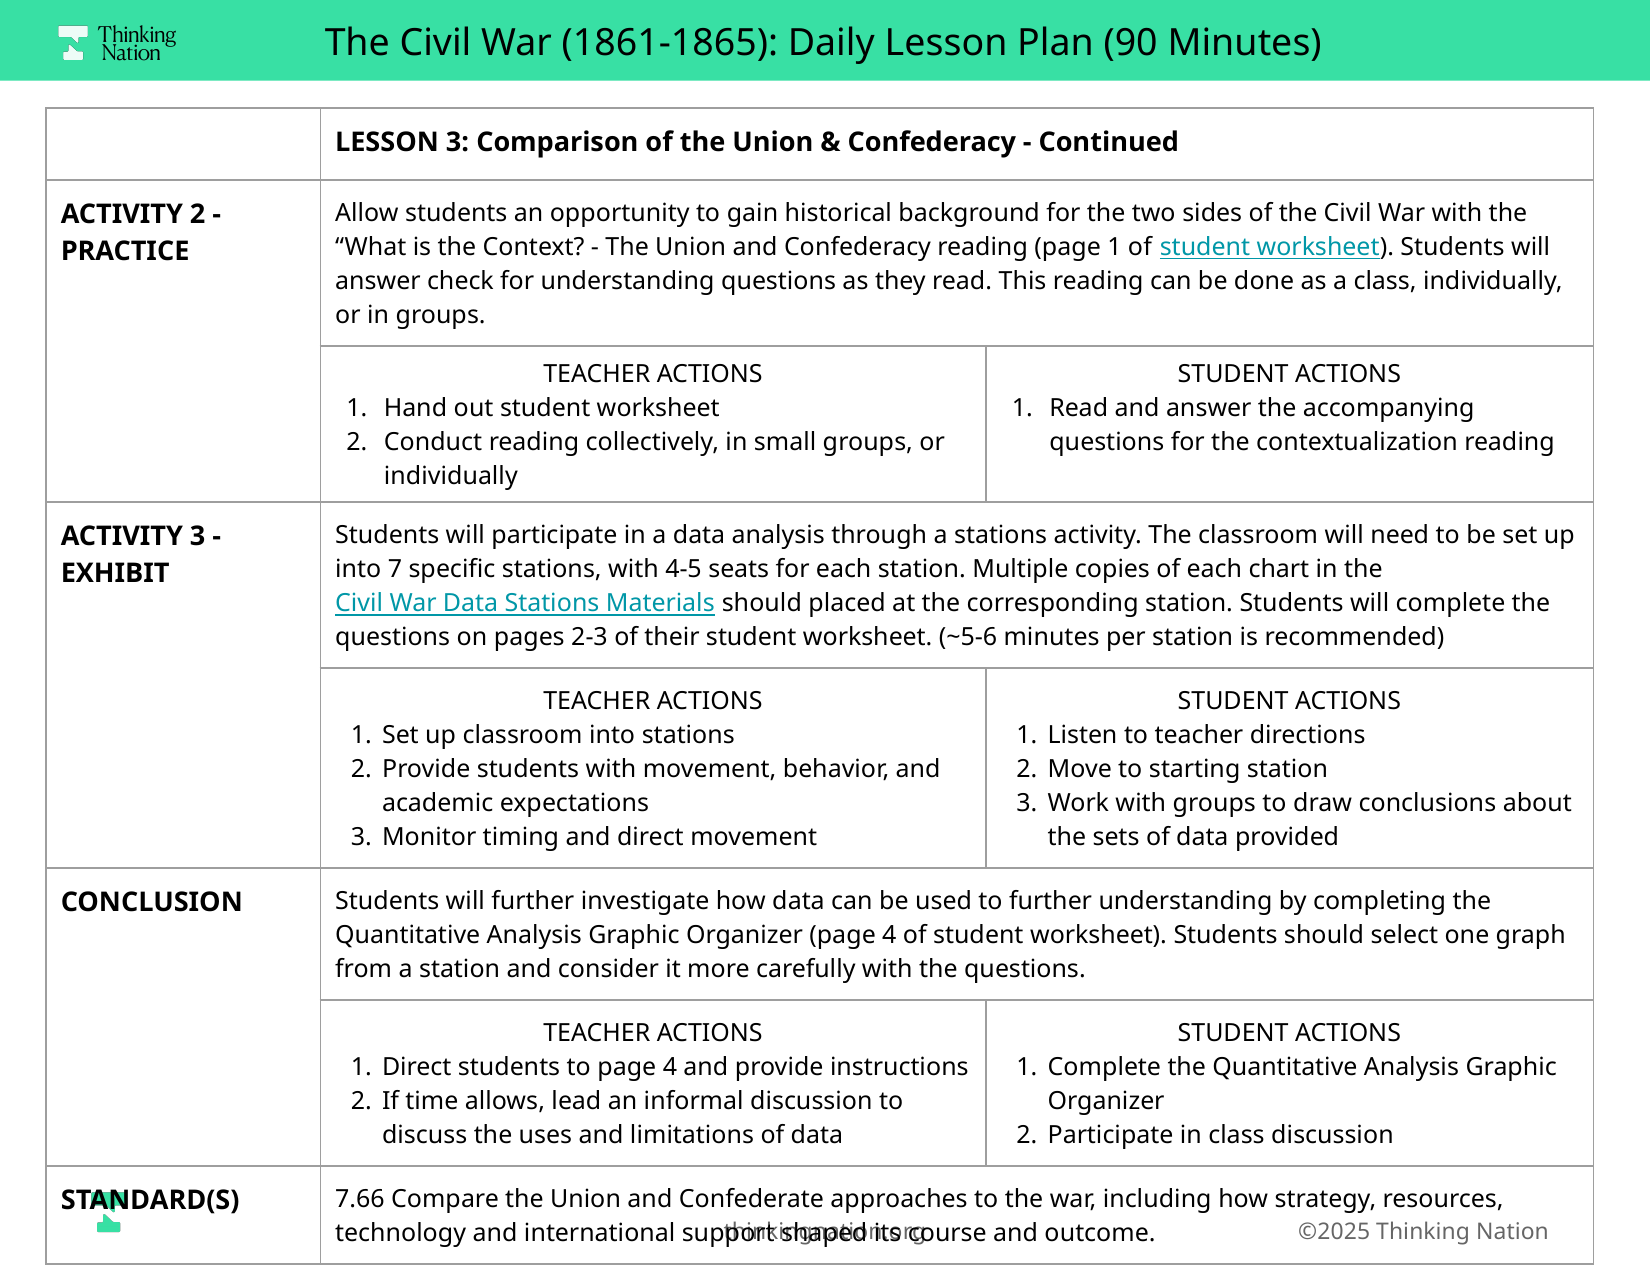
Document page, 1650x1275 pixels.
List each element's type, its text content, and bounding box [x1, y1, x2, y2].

table_cell TEACHER ACTIONS Hand out student worksheet Conduct reading collectively, in small groups, or individually [321, 347, 985, 501]
table_cell STUDENT ACTIONS Listen to teacher directions Move to starting station Work with groups to draw conclusions about the sets of data provided [987, 669, 1593, 867]
table_header [47, 109, 320, 179]
table_cell ACTIVITY 2 - PRACTICE [47, 181, 320, 501]
picture [80, 1184, 136, 1240]
table_cell TEACHER ACTIONS Set up classroom into stations Provide students with movement, behavior, and academic expectations Monitor timing and direct movement [321, 669, 985, 867]
picture [45, 14, 180, 85]
table_cell Allow students an opportunity to gain historical background for the two sides of the Civil War with the “What is the Context? - The Union and Confederacy reading (page 1 of student worksheet). Students will answer check for understanding questions as they read. This reading can be done as a class, individually, or in groups. [321, 181, 1593, 345]
table_cell Students will further investigate how data can be used to further understanding by completing the Quantitative Analysis Graphic Organizer (page 4 of student worksheet). Students should select one graph from a station and consider it more carefully with the questions. [321, 869, 1593, 999]
table_header LESSON 3: Comparison of the Union & Confederacy - Continued [321, 109, 1593, 179]
table_cell STUDENT ACTIONS Complete the Quantitative Analysis Graphic Organizer Participate in class discussion [987, 1001, 1593, 1165]
table_cell 7.66 Compare the Union and Confederate approaches to the war, including how strategy, resources, technology and international support shaped its course and outcome. [321, 1167, 1593, 1263]
table_cell ACTIVITY 3 - EXHIBIT [47, 503, 320, 867]
text_box The Civil War (1861-1865): Daily Lesson Plan (90 Minutes) [0, 0, 1650, 81]
table_cell STUDENT ACTIONS Read and answer the accompanying questions for the contextualization reading [987, 347, 1593, 501]
table_cell TEACHER ACTIONS Direct students to page 4 and provide instructions If time allows, lead an informal discussion to discuss the uses and limitations of data [321, 1001, 985, 1165]
table_cell Students will participate in a data analysis through a stations activity. The classroom will need to be set up into 7 specific stations, with 4-5 seats for each station. Multiple copies of each chart in the Civil War Data Stations Materials should placed at the corresponding station. Students will complete the questions on pages 2-3 of their student worksheet. (~5-6 minutes per station is recommended) [321, 503, 1593, 667]
table_cell CONCLUSION [47, 869, 320, 1165]
table_cell STANDARD(S) [47, 1167, 320, 1263]
